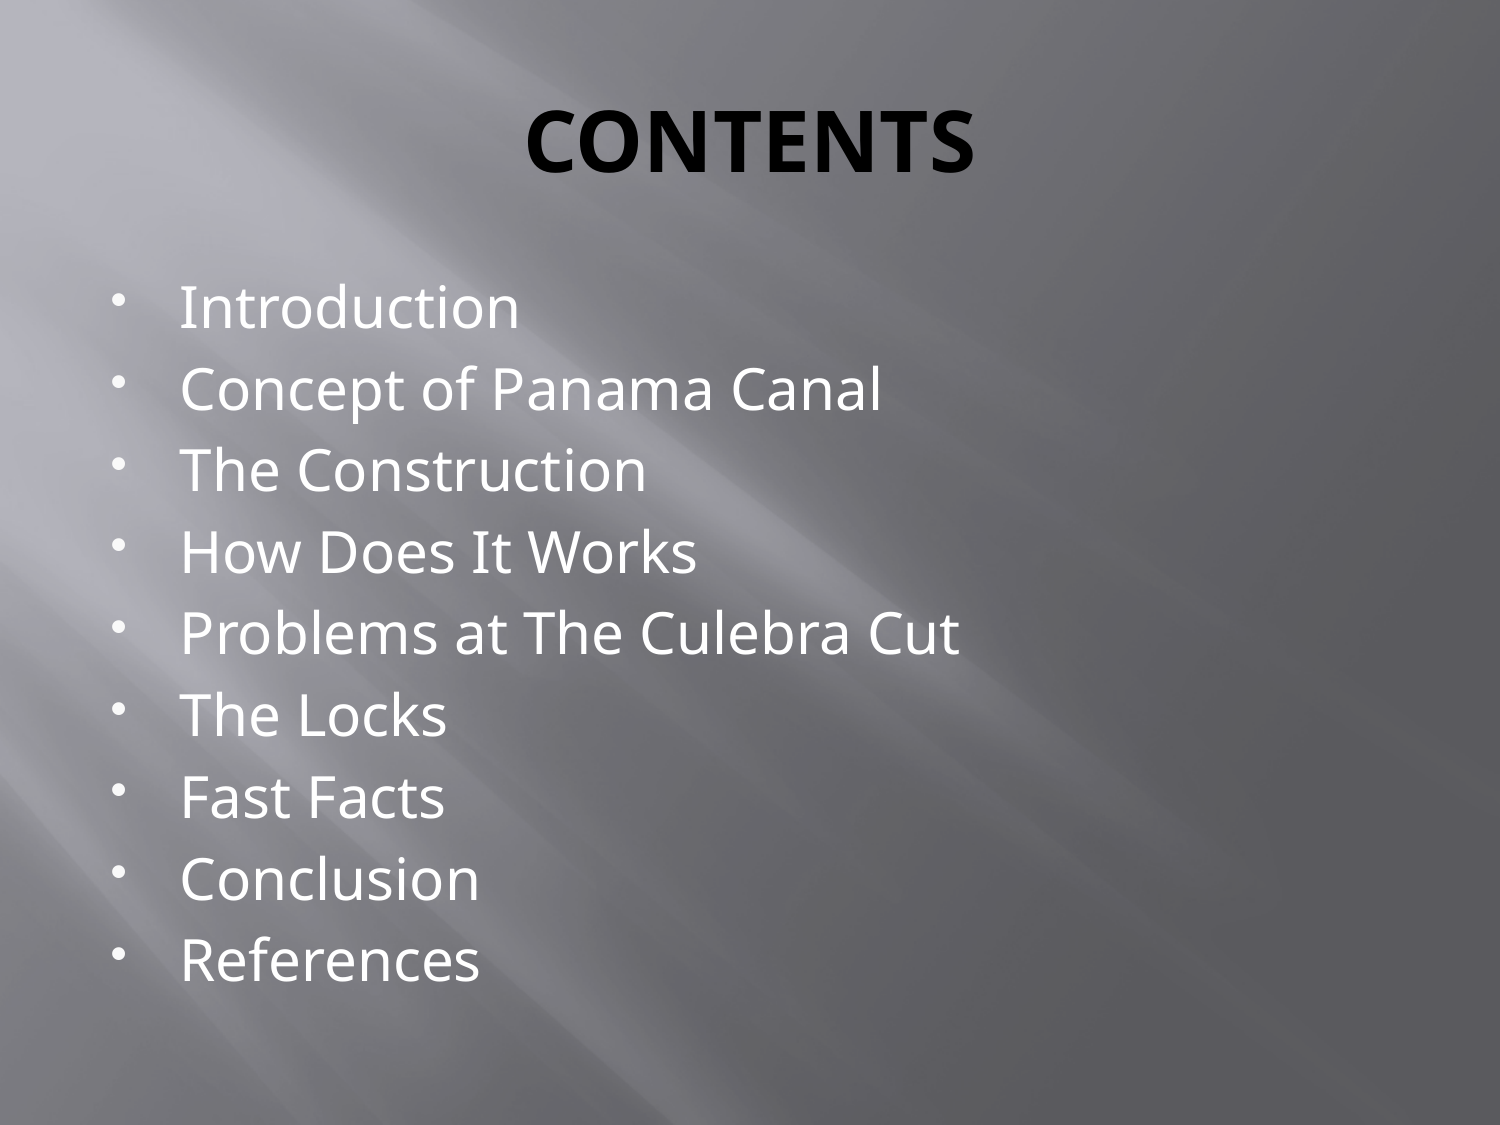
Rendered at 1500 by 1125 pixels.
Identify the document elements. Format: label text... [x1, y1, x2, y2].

list Introduction Concept of Panama Canal The Construction How Does It Works Problems at The Culebra Cut The Locks Fast Facts Conclusion References [75, 262, 1425, 1035]
title CONTENTS [75, 45, 1425, 233]
